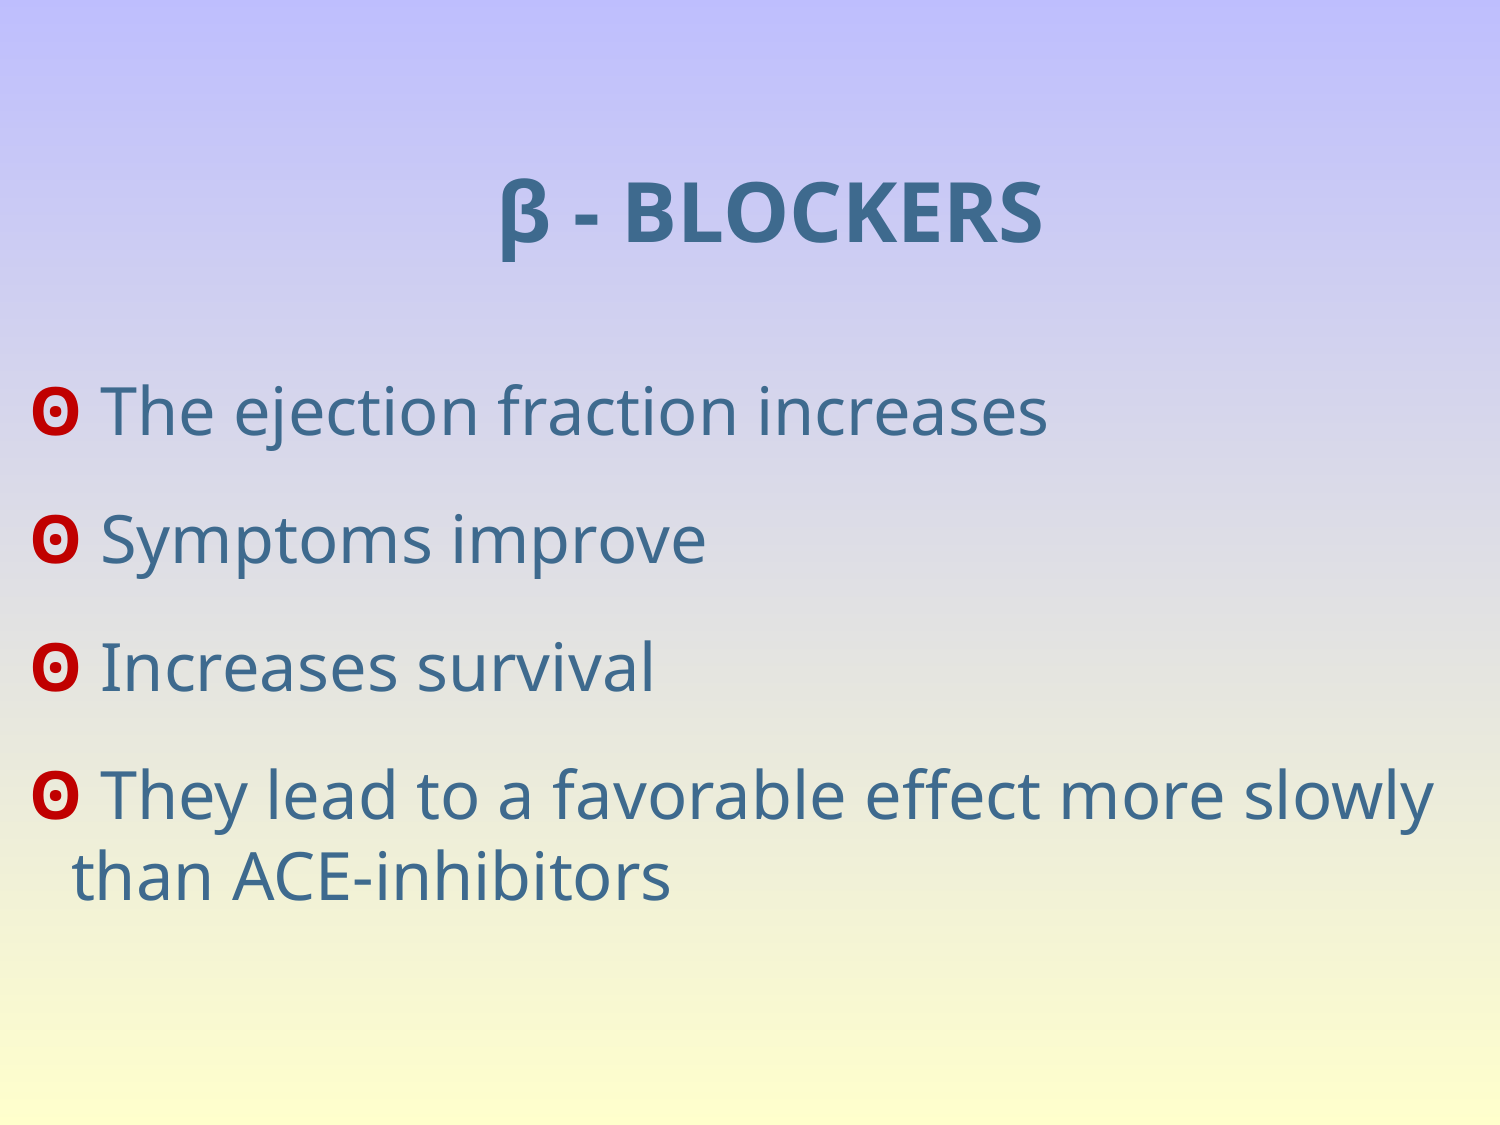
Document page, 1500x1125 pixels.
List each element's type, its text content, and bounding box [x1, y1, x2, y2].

text_box β - BLOCKERS ʘ The ejection fraction increases ʘ Symptoms improve ʘ Increases survival ʘ They lead to a favorable effect more slowly than ACE-inhibitors [0, 0, 1500, 1125]
